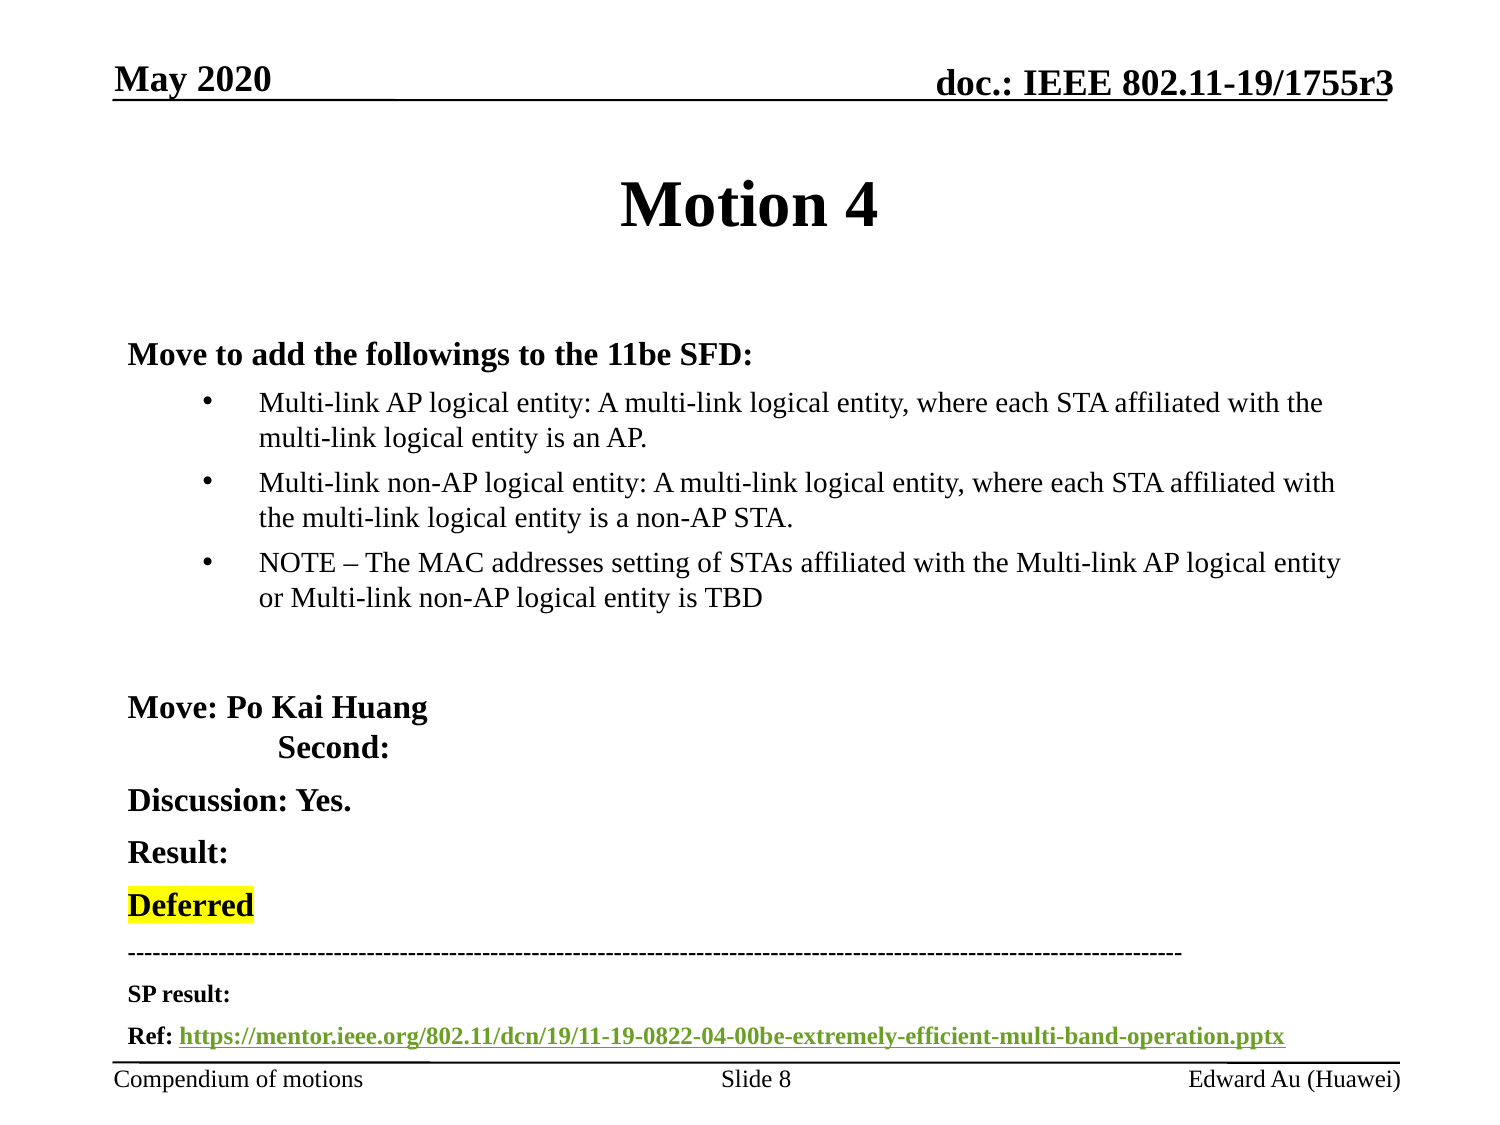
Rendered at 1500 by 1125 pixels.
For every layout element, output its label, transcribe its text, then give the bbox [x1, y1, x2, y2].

list Move to add the followings to the 11be SFD: Multi-link AP logical entity: A multi-link logical entity, where each STA affiliated with the multi-link logical entity is an AP. Multi-link non-AP logical entity: A multi-link logical entity, where each STA affiliated with the multi-link logical entity is a non-AP STA. NOTE – The MAC addresses setting of STAs affiliated with the Multi-link AP logical entity or Multi-link non-AP logical entity is TBD Move: Po Kai Huang Second: Discussion: Yes. Result: Deferred -------------------------------------------------------------------------------------------------------------------------------- SP result: Ref: https://mentor.ieee.org/802.11/dcn/19/11-19-0822-04-00be-extremely-efficient-multi-band-operation.pptx [112, 324, 1388, 1063]
title Motion 4 [112, 112, 1388, 288]
slide_number Slide 8 [712, 1061, 800, 1123]
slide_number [114, 54, 423, 100]
footer Edward Au (Huawei) [878, 1061, 1402, 1093]
